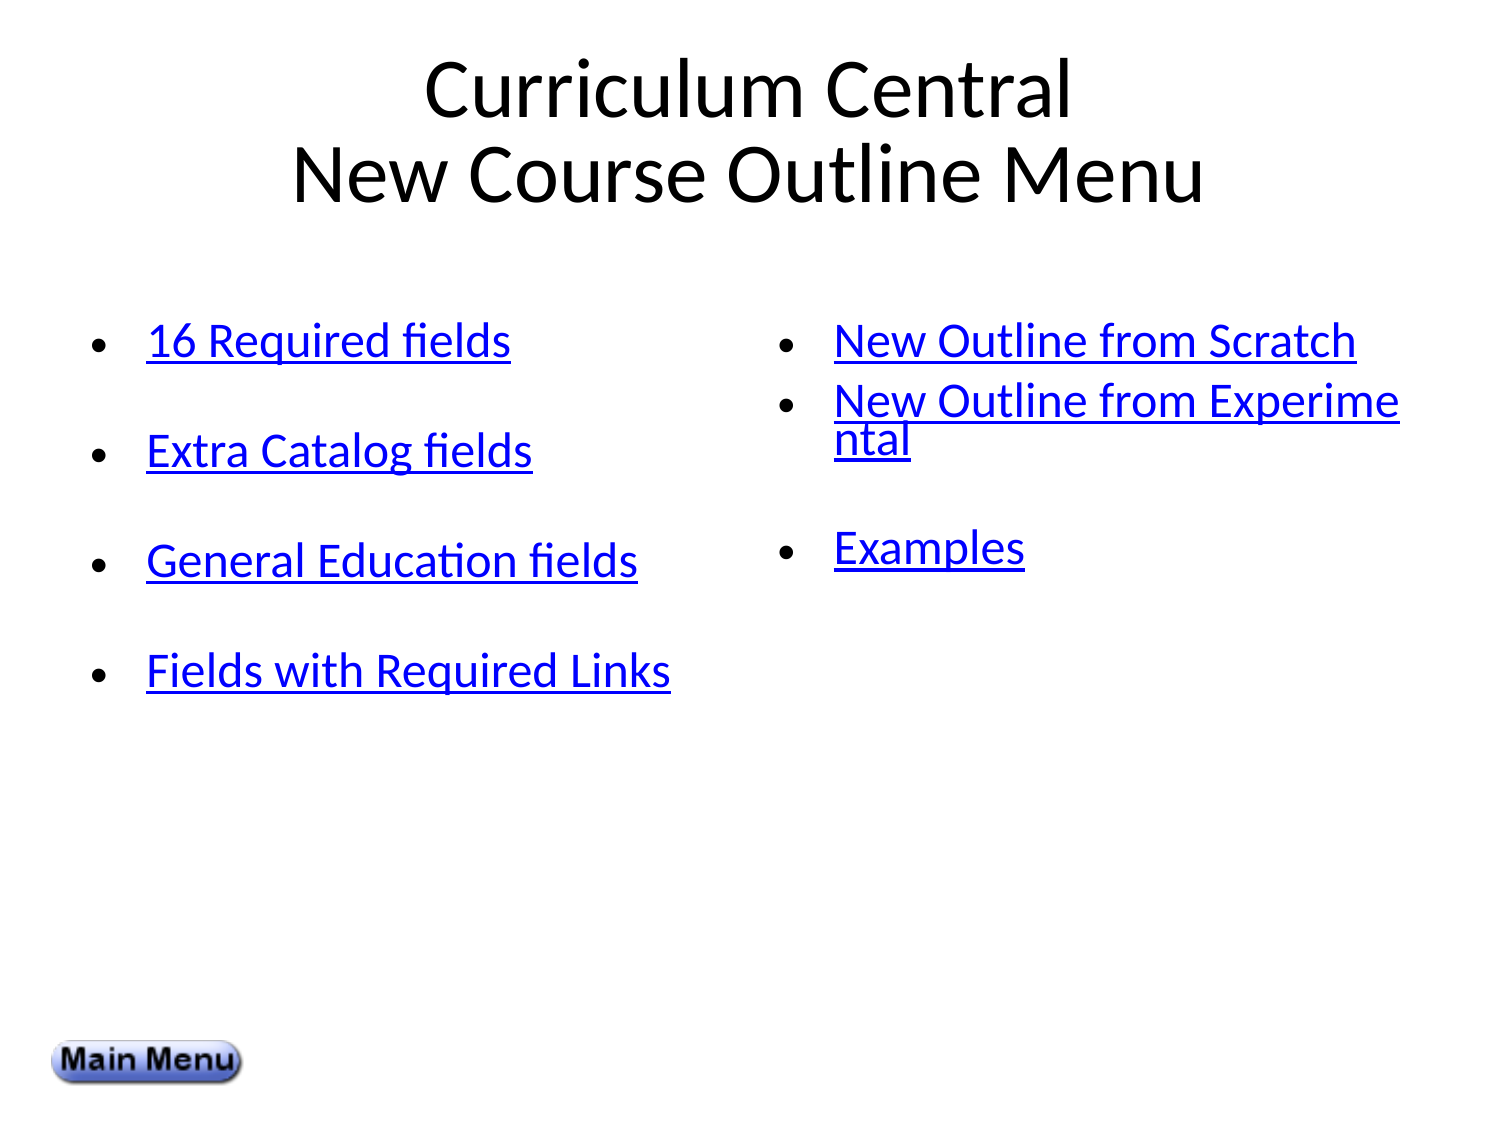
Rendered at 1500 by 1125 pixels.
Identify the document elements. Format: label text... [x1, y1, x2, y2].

picture [50, 1039, 248, 1090]
list New Outline from Scratch New Outline from Experimental Examples [762, 262, 1425, 1005]
title Curriculum Central New Course Outline Menu [75, 45, 1425, 233]
list 16 Required fields Extra Catalog fields General Education fields Fields with Required Links [75, 262, 738, 1005]
